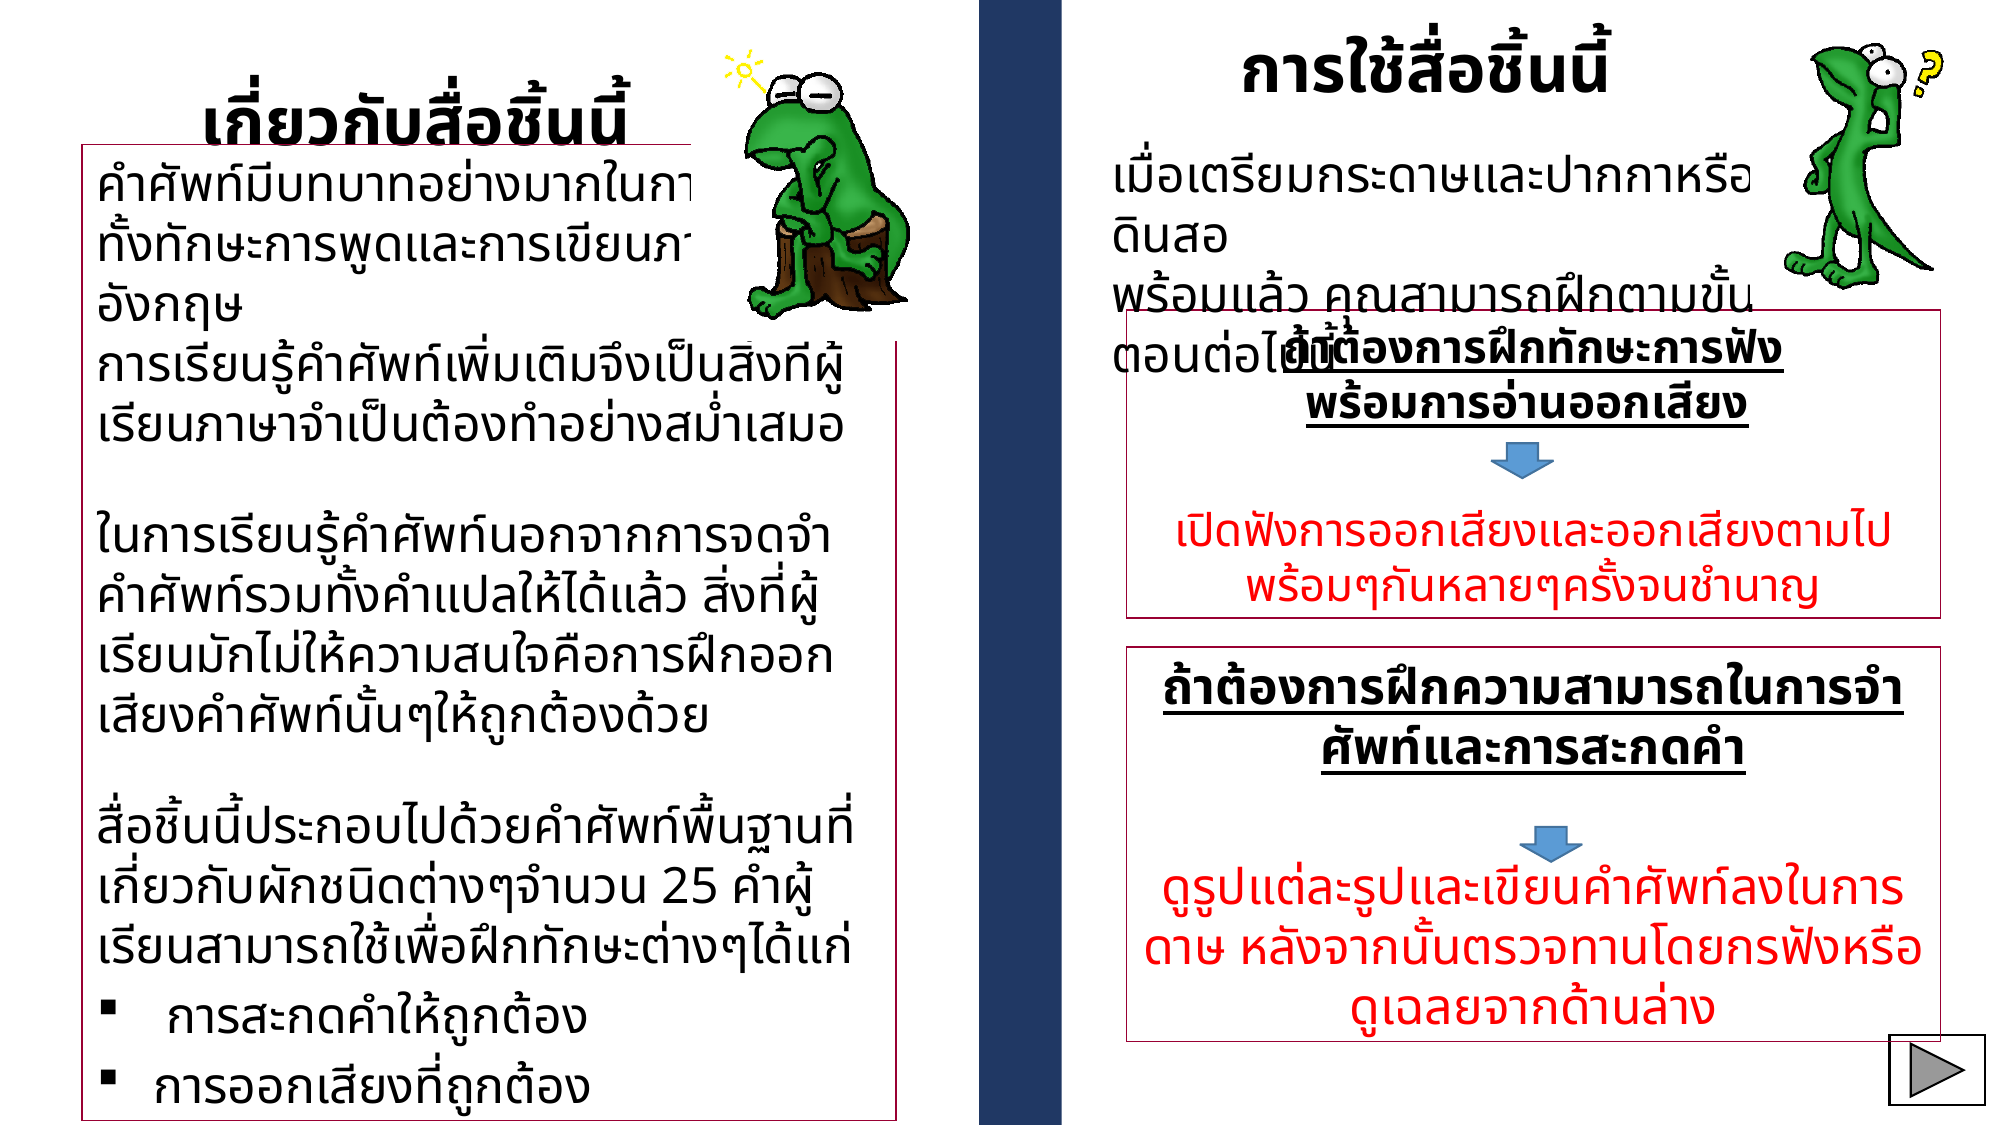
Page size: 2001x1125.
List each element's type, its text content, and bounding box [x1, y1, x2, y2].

text_box การใช้สื่อชิ้นนี้ [1167, 17, 1685, 115]
text_box คำศัพท์มีบทบาทอย่างมากในการสื่อสาร ทั้งทักษะการพูดและการเขียนภาษาอังกฤษ การเรียนรู้คำศัพท์เพิ่มเติมจึงเป็นสิ่งที่ผู้เรียนภาษาจำเป็นต้องทำอย่างสม่ำเสมอ ในการเรียนรู้คำศัพท์นอกจากการจดจำคำศัพท์รวมทั้งคำแปลให้ได้แล้ว สิ่งที่ผู้เรียนมักไม่ให้ความสนใจคือการฝึกออกเสียงคำศัพท์นั้นๆให้ถูกต้องด้วย สื่อชิ้นนี้ประกอบไปด้วยคำศัพท์พื้นฐานที่เกี่ยวกับผักชนิดต่างๆจำนวน 25 คำผู้เรียนสามารถใช้เพื่อฝึกทักษะต่างๆได้แก่ การสะกดคำให้ถูกต้อง การออกเสียงที่ถูกต้อง [82, 144, 897, 1121]
text_box [978, 0, 1063, 1125]
text_box [1888, 1034, 1986, 1106]
text_box ถ้าต้องการฝึกทักษะการฟัง พร้อมการอ่านออกเสียง เปิดฟังการออกเสียงและออกเสียงตามไปพร้อมๆกันหลายๆครั้งจนชำนาญ [1126, 309, 1941, 618]
picture [691, 10, 965, 341]
text_box เมื่อเตรียมกระดาษและปากกาหรือดินสอ พร้อมแล้ว คุณสามารถฝึกตามขั้นตอนต่อไปนี้ [1096, 135, 1828, 391]
picture [1750, 8, 1975, 304]
text_box [1519, 825, 1583, 863]
text_box เกี่ยวกับสื่อชิ้นนี้ [58, 70, 691, 167]
text_box ถ้าต้องการฝึกความสามารถในการจำศัพท์และการสะกดคำ ดูรูปแต่ละรูปและเขียนคำศัพท์ลงในการดาษ หลังจากนั้นตรวจทานโดยกรฟังหรือดูเฉลยจากด้านล่าง [1126, 647, 1941, 1042]
text_box [1490, 442, 1555, 480]
